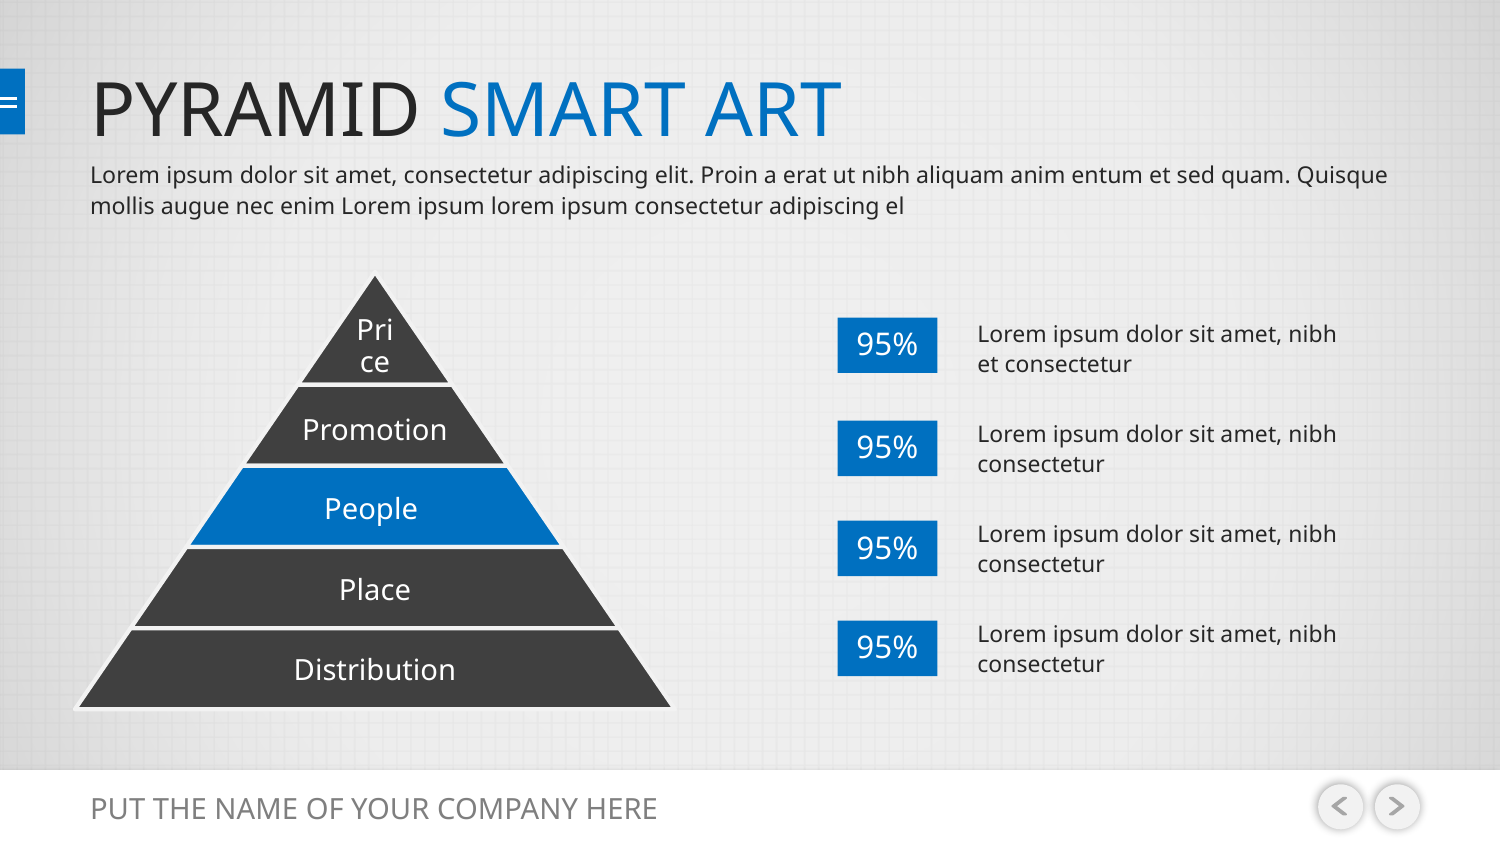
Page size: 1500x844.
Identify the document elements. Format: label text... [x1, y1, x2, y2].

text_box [74, 271, 676, 710]
list 95% [837, 620, 938, 677]
list 95% [837, 317, 938, 373]
list 95% [837, 520, 938, 577]
list Lorem ipsum dolor sit amet, consectetur adipiscing elit. Proin a erat ut nibh aliquam anim entum et sed quam. Quisque mollis augue nec enim Lorem ipsum lorem ipsum consectetur adipiscing el [75, 150, 1425, 235]
footer PUT THE NAME OF YOUR COMPANY HERE [75, 784, 1163, 833]
picture [0, 0, 1500, 770]
list Lorem ipsum dolor sit amet, nibh et consectetur [962, 309, 1400, 397]
list 95% [837, 420, 938, 477]
list Lorem ipsum dolor sit amet, nibh consectetur [962, 609, 1400, 697]
list Lorem ipsum dolor sit amet, nibh consectetur [962, 509, 1400, 597]
title PYRAMID SMART ART [75, 71, 1325, 142]
list Lorem ipsum dolor sit amet, nibh consectetur [962, 409, 1400, 497]
